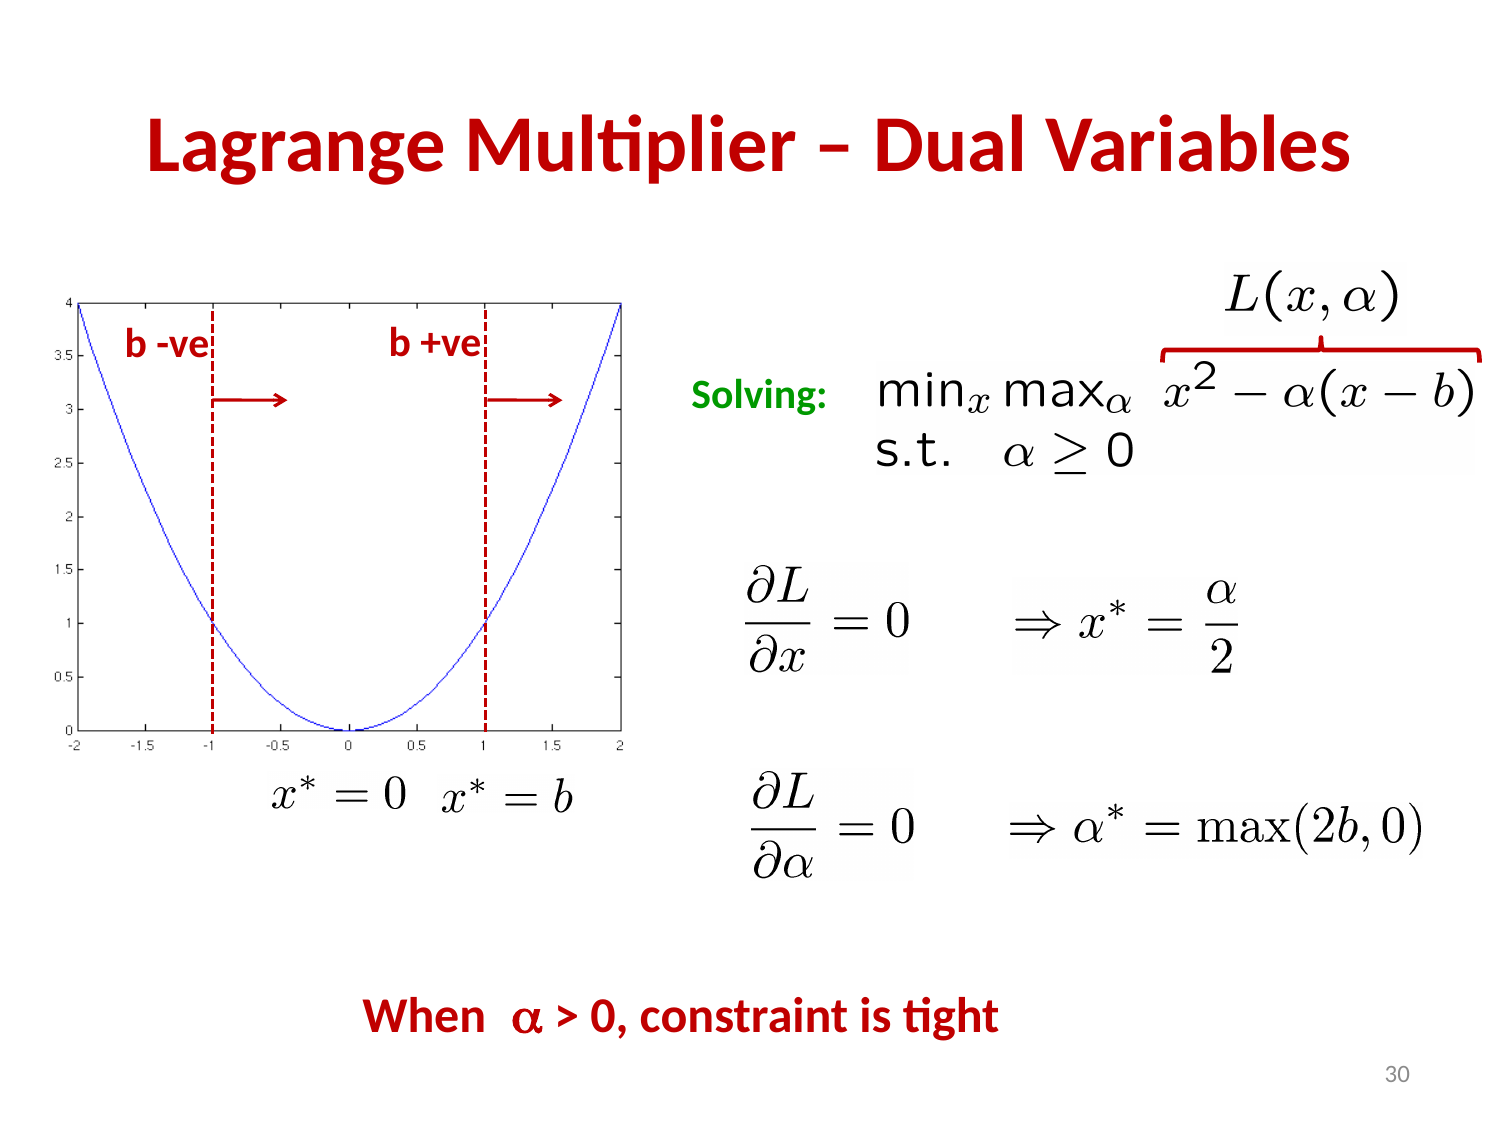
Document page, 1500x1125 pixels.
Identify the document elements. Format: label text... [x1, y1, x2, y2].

picture [1224, 262, 1408, 336]
picture [744, 562, 909, 676]
picture [749, 767, 914, 882]
title Lagrange Multiplier – Dual Variables [75, 45, 1425, 233]
picture [1012, 577, 1238, 676]
slide_number 30 [1074, 1042, 1425, 1103]
text_box Solving: [676, 359, 843, 425]
picture [437, 774, 576, 813]
text_box When a > 0, constraint is tight [347, 974, 1015, 1050]
picture [1009, 802, 1423, 860]
text_box [1161, 344, 1481, 363]
picture [875, 361, 1476, 476]
picture [36, 283, 637, 810]
